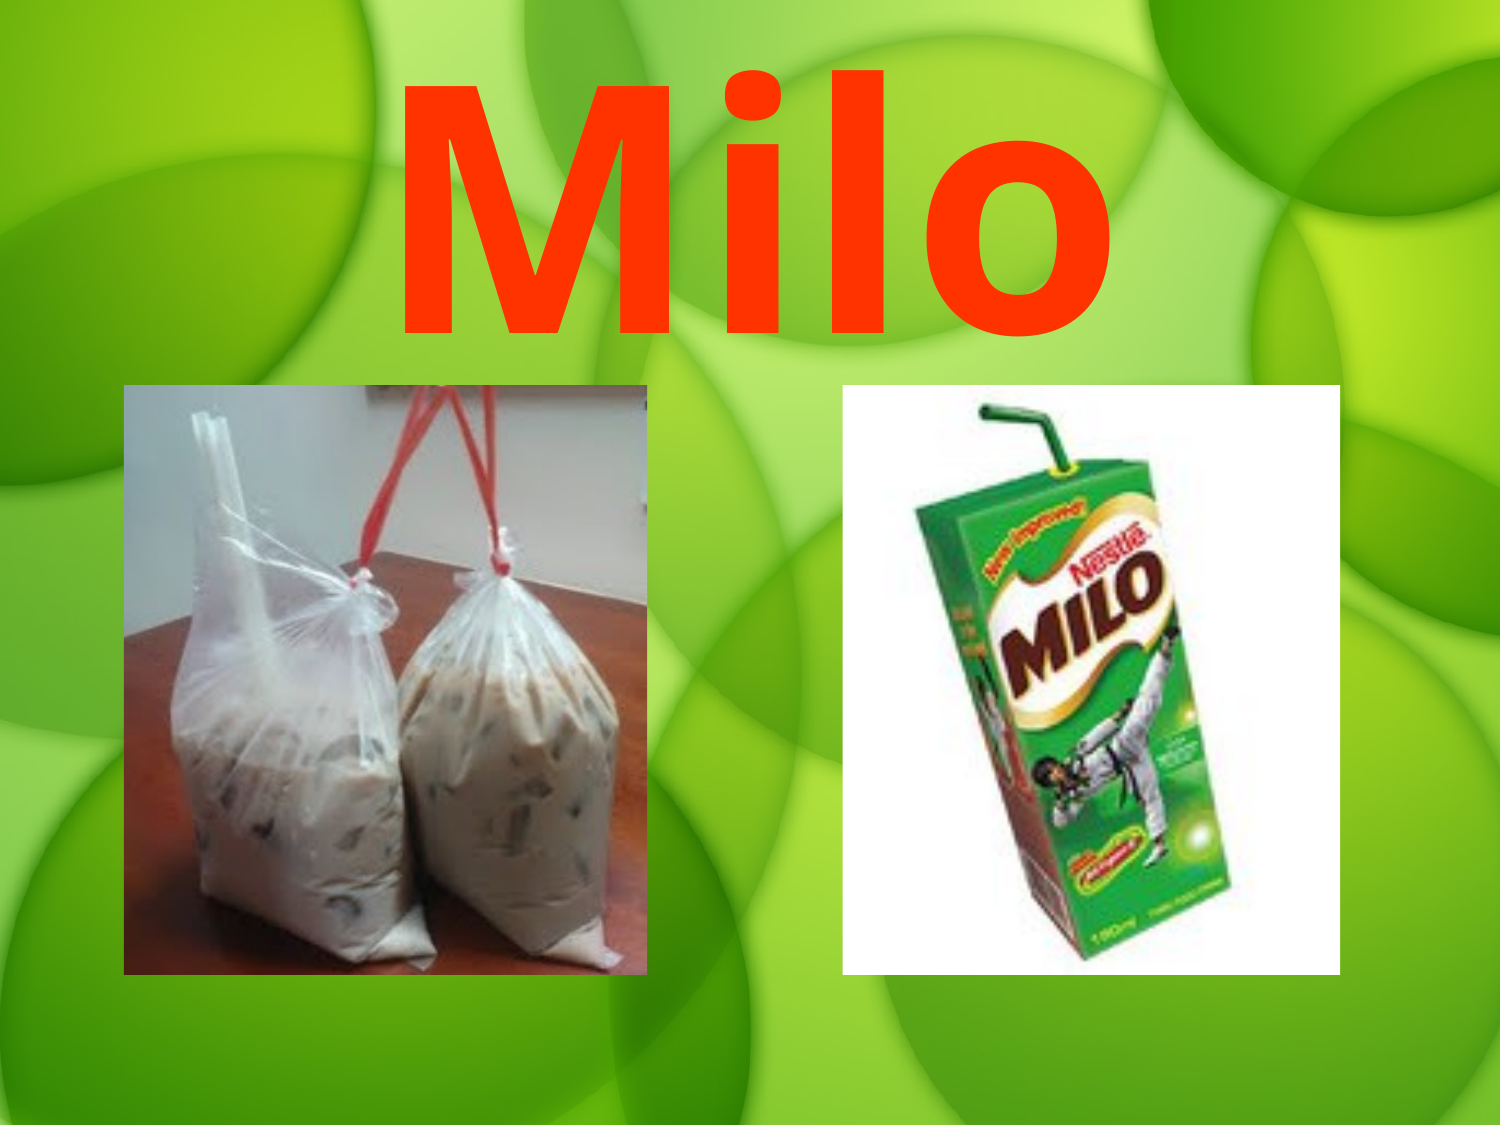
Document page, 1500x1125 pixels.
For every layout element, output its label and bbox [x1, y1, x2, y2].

list [123, 385, 648, 975]
picture [0, 0, 1500, 1125]
